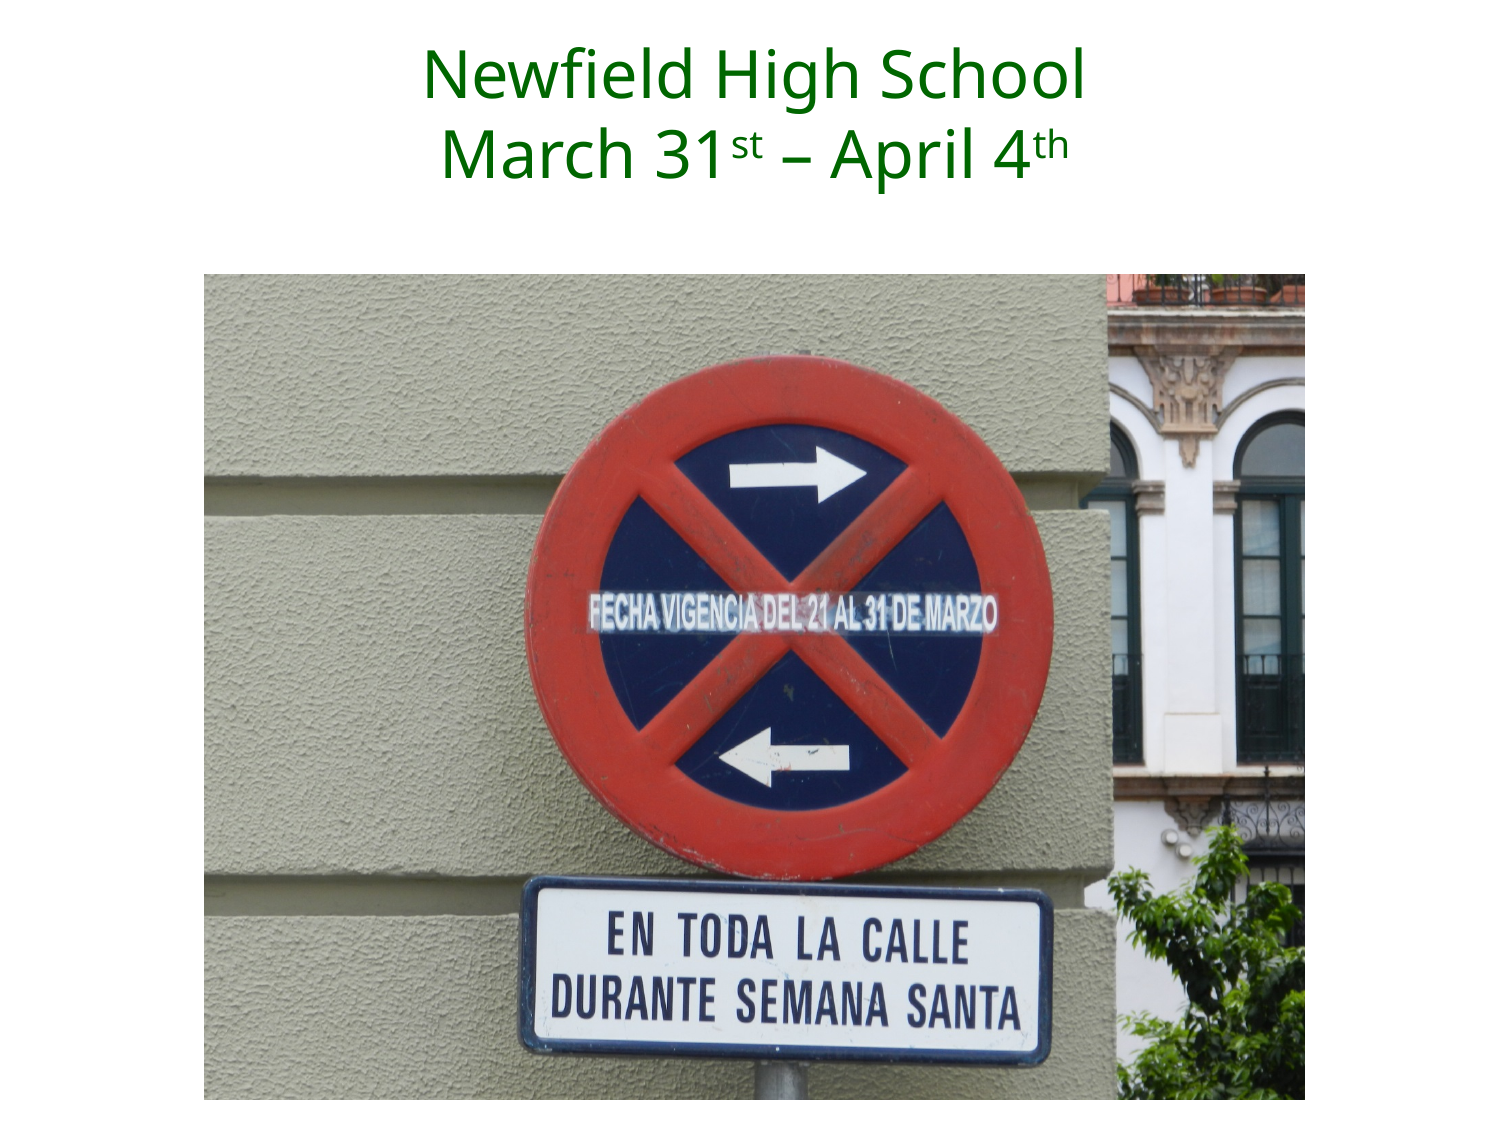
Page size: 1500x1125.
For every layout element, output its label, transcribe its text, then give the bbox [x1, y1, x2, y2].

text_box Newfield High School March 31st – April 4th [406, 24, 1104, 200]
picture [204, 274, 1306, 1101]
